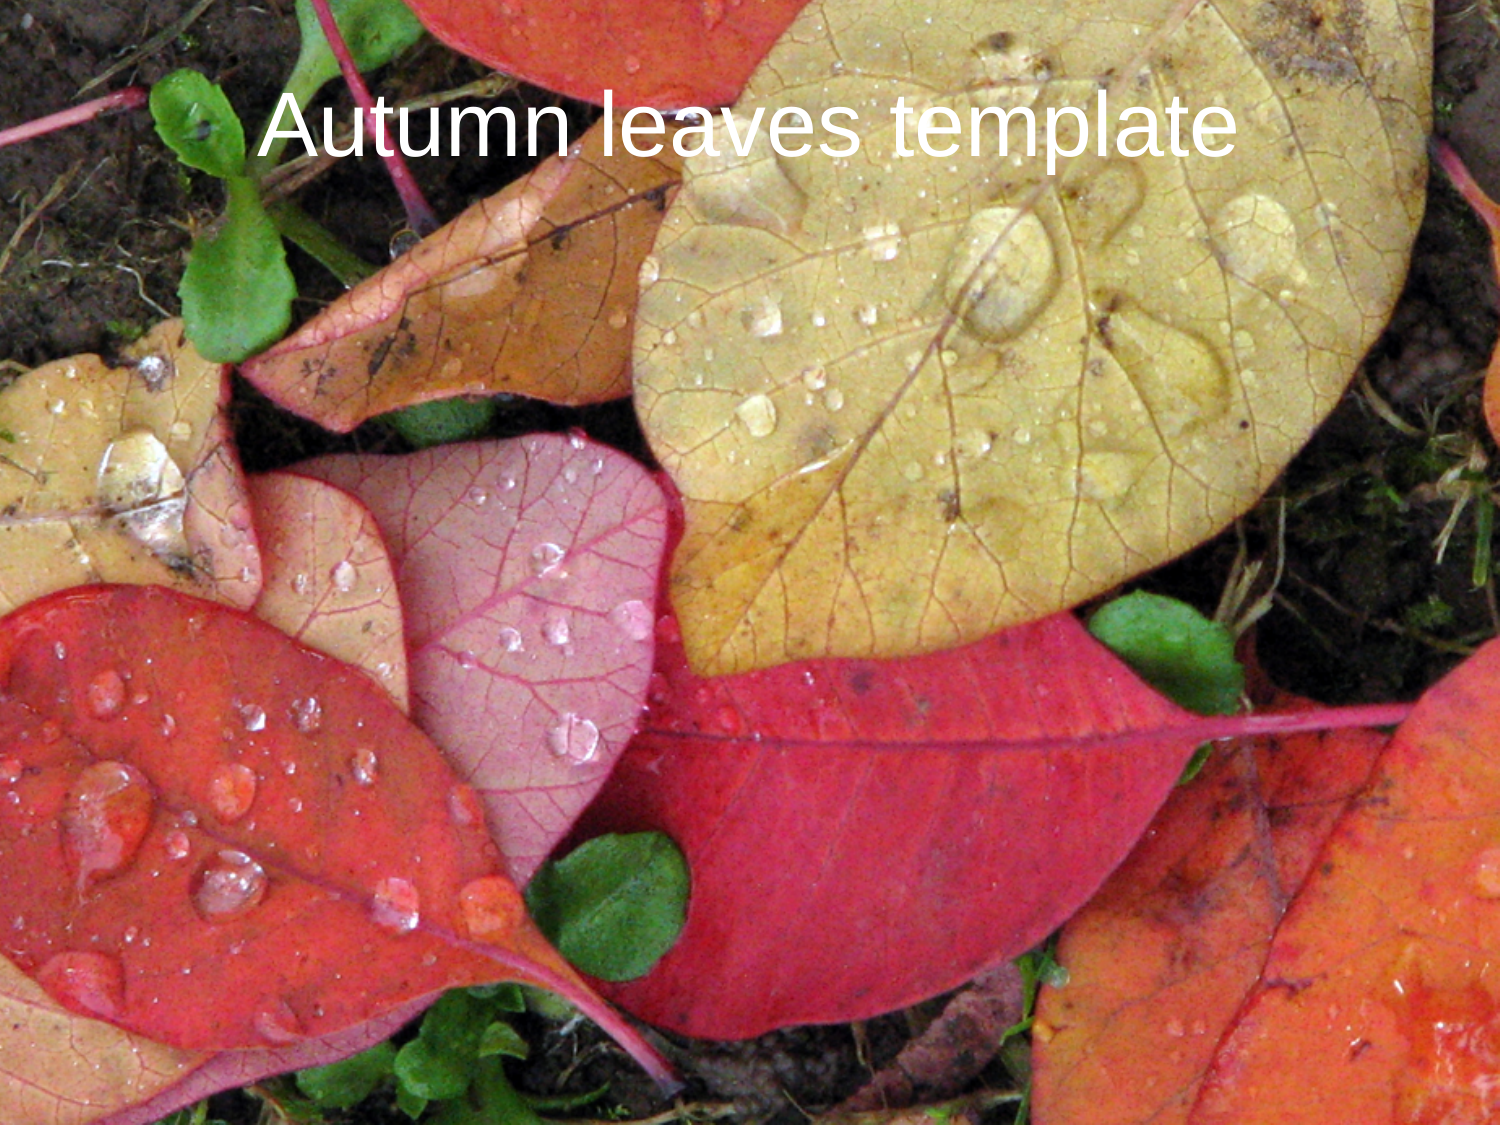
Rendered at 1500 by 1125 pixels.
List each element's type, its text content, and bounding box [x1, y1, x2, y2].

picture [0, 0, 1500, 1125]
title Autumn leaves template [112, 26, 1388, 215]
text_box [113, 859, 1390, 1059]
